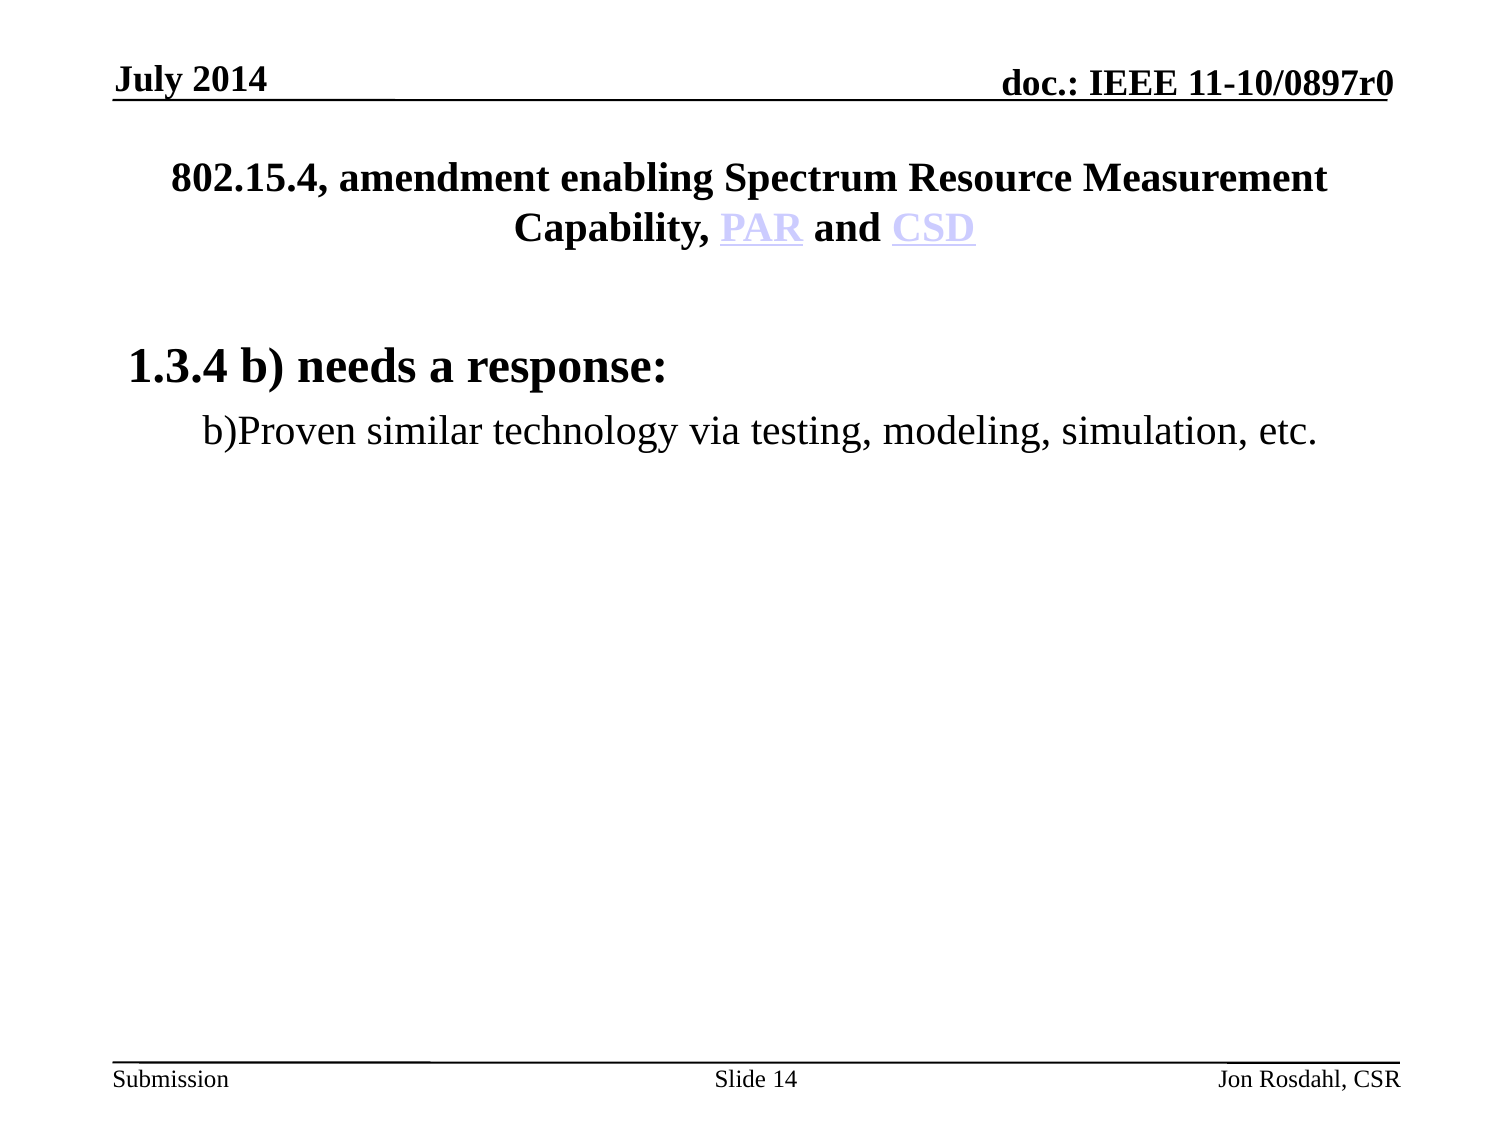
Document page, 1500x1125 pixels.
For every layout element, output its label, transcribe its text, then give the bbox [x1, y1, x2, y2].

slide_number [114, 54, 423, 100]
list 1.3.4 b) needs a response: b)Proven similar technology via testing, modeling, simulation, etc. [112, 324, 1388, 1000]
slide_number Slide 14 [712, 1061, 800, 1123]
title 802.15.4, amendment enabling Spectrum Resource Measurement Capability, PAR and CSD [112, 112, 1388, 288]
footer Jon Rosdahl, CSR [878, 1061, 1402, 1093]
